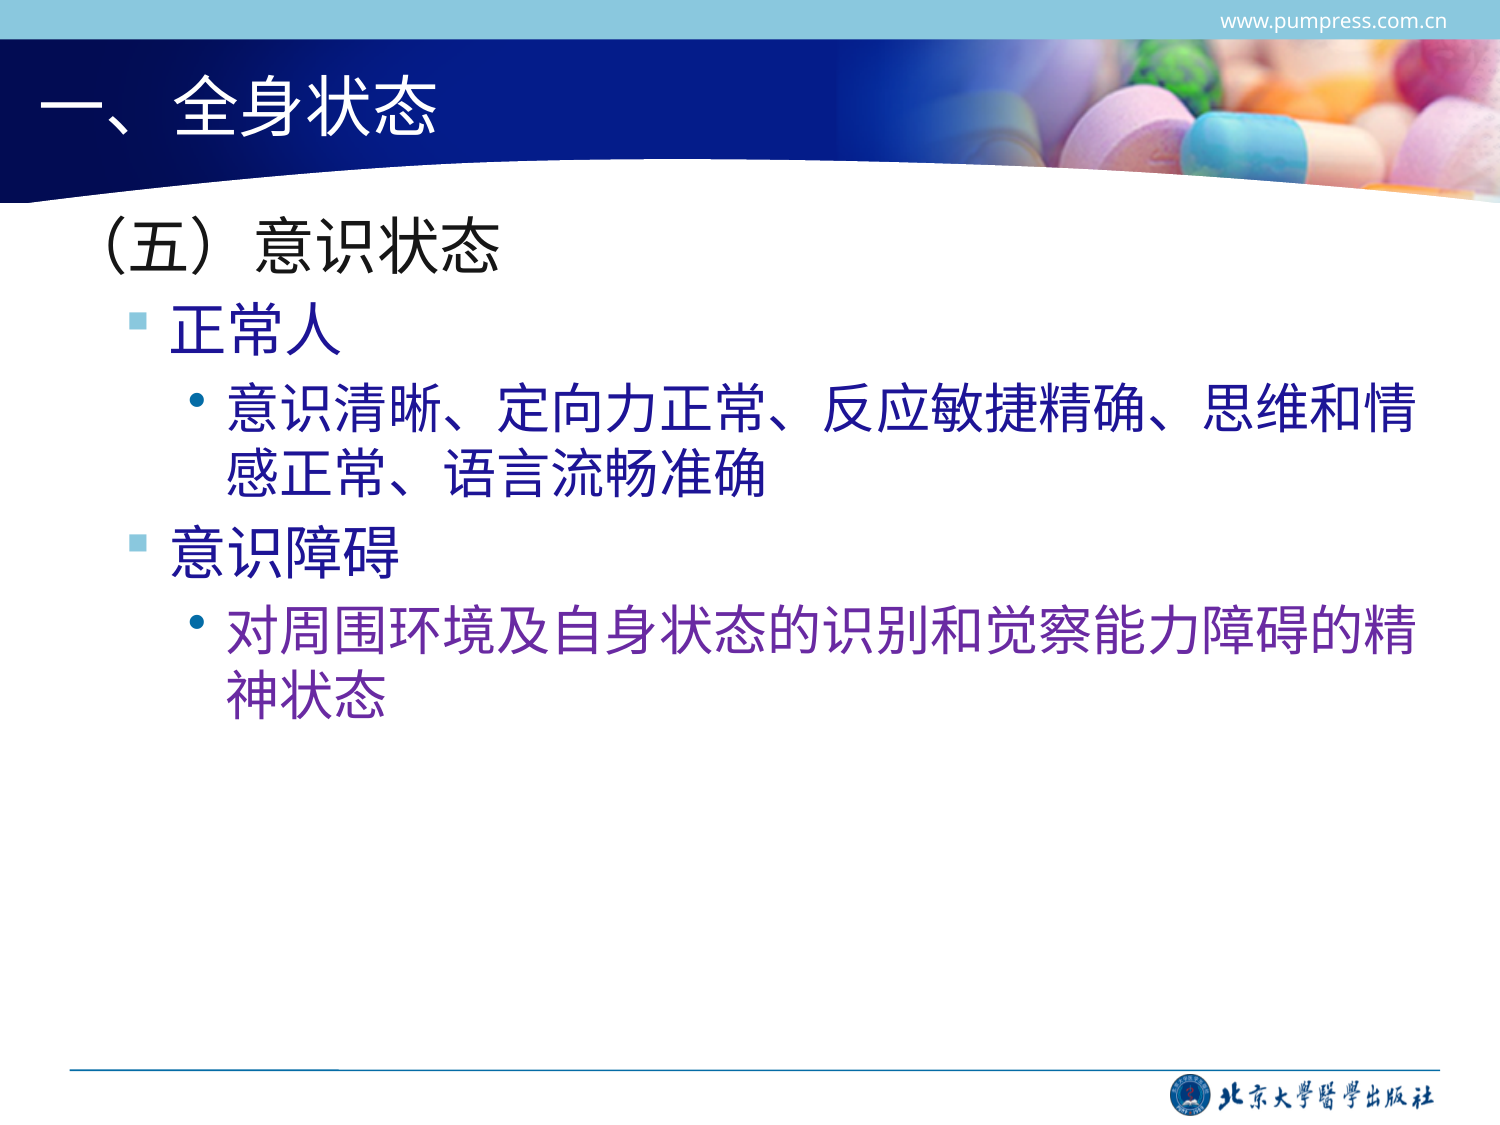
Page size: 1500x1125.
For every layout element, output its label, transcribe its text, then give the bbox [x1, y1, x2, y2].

slide_number www.pumpress.com.cn [1024, 0, 1463, 38]
title 一、全身状态 [23, 58, 1349, 152]
picture [1170, 1074, 1436, 1118]
list （五）意识状态 正常人 意识清晰、定向力正常、反应敏捷精确、思维和情感正常、语言流畅准确 意识障碍 对周围环境及自身状态的识别和觉察能力障碍的精神状态 [49, 198, 1463, 1026]
picture [0, 40, 1500, 203]
